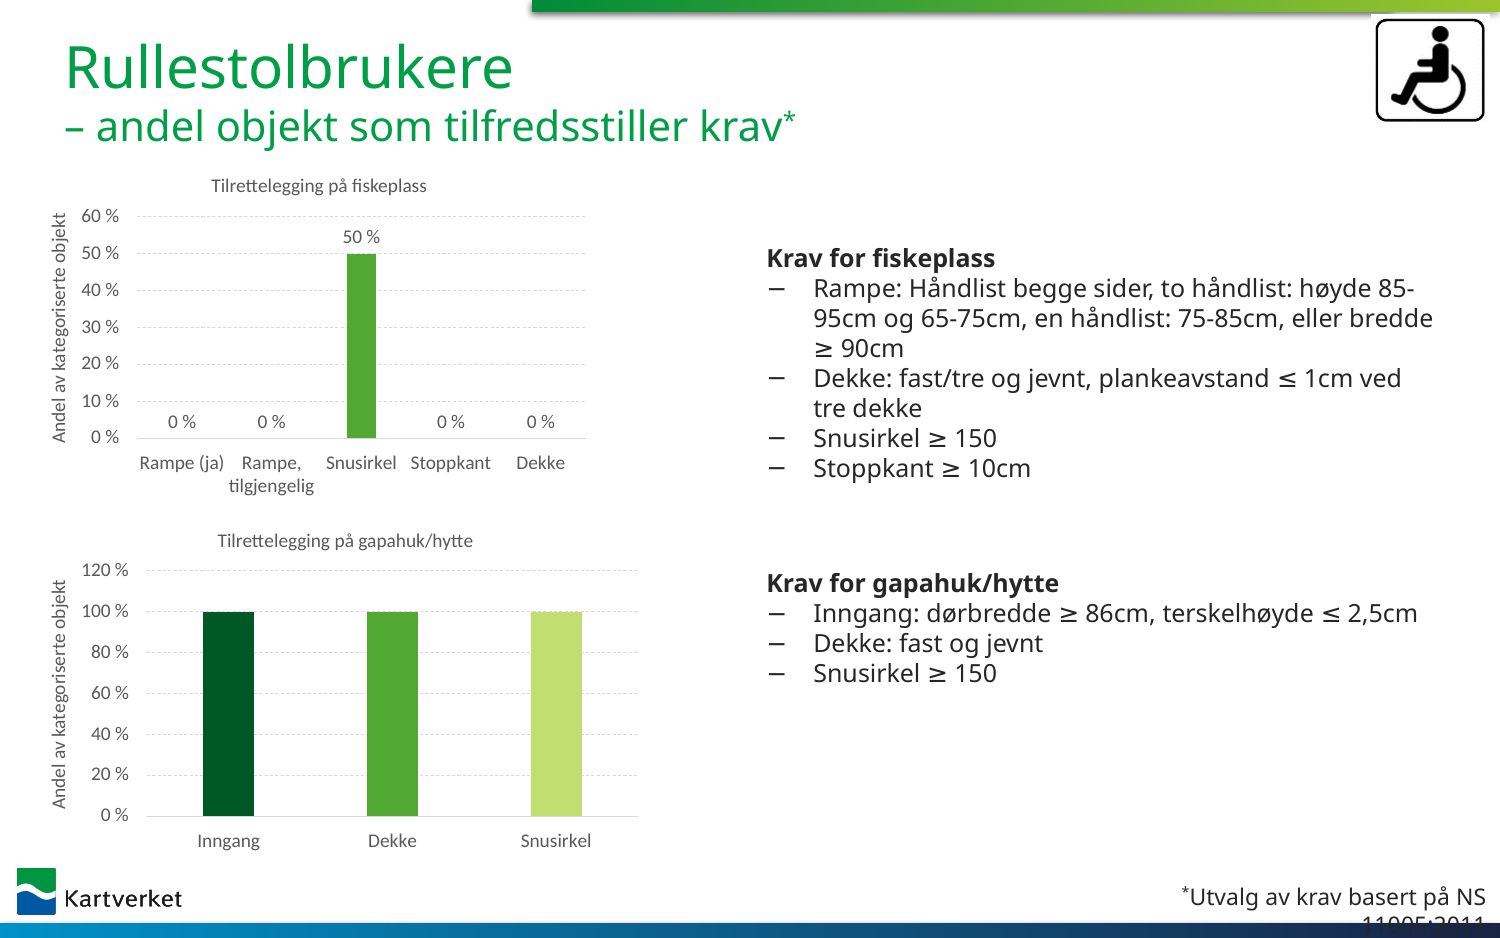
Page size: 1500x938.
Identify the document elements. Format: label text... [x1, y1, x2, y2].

text_box *Utvalg av krav basert på NS 11005:2011 [1068, 873, 1500, 938]
picture [1371, 13, 1491, 127]
picture [41, 520, 650, 859]
text_box Rullestolbrukere – andel objekt som tilfredsstiller krav* [49, 29, 1431, 158]
text_box Krav for fiskeplass Rampe: Håndlist begge sider, to håndlist: høyde 85-95cm og 65-75cm, en håndlist: 75-85cm, eller bredde ≥ 90cm Dekke: fast/tre og jevnt, plankeavstand ≤ 1cm ved tre dekke Snusirkel ≥ 150 Stoppkant ≥ 10cm [751, 235, 1452, 490]
picture [41, 166, 597, 505]
text_box Krav for gapahuk/hytte Inngang: dørbredde ≥ 86cm, terskelhøyde ≤ 2,5cm Dekke: fast og jevnt Snusirkel ≥ 150 [751, 560, 1452, 695]
